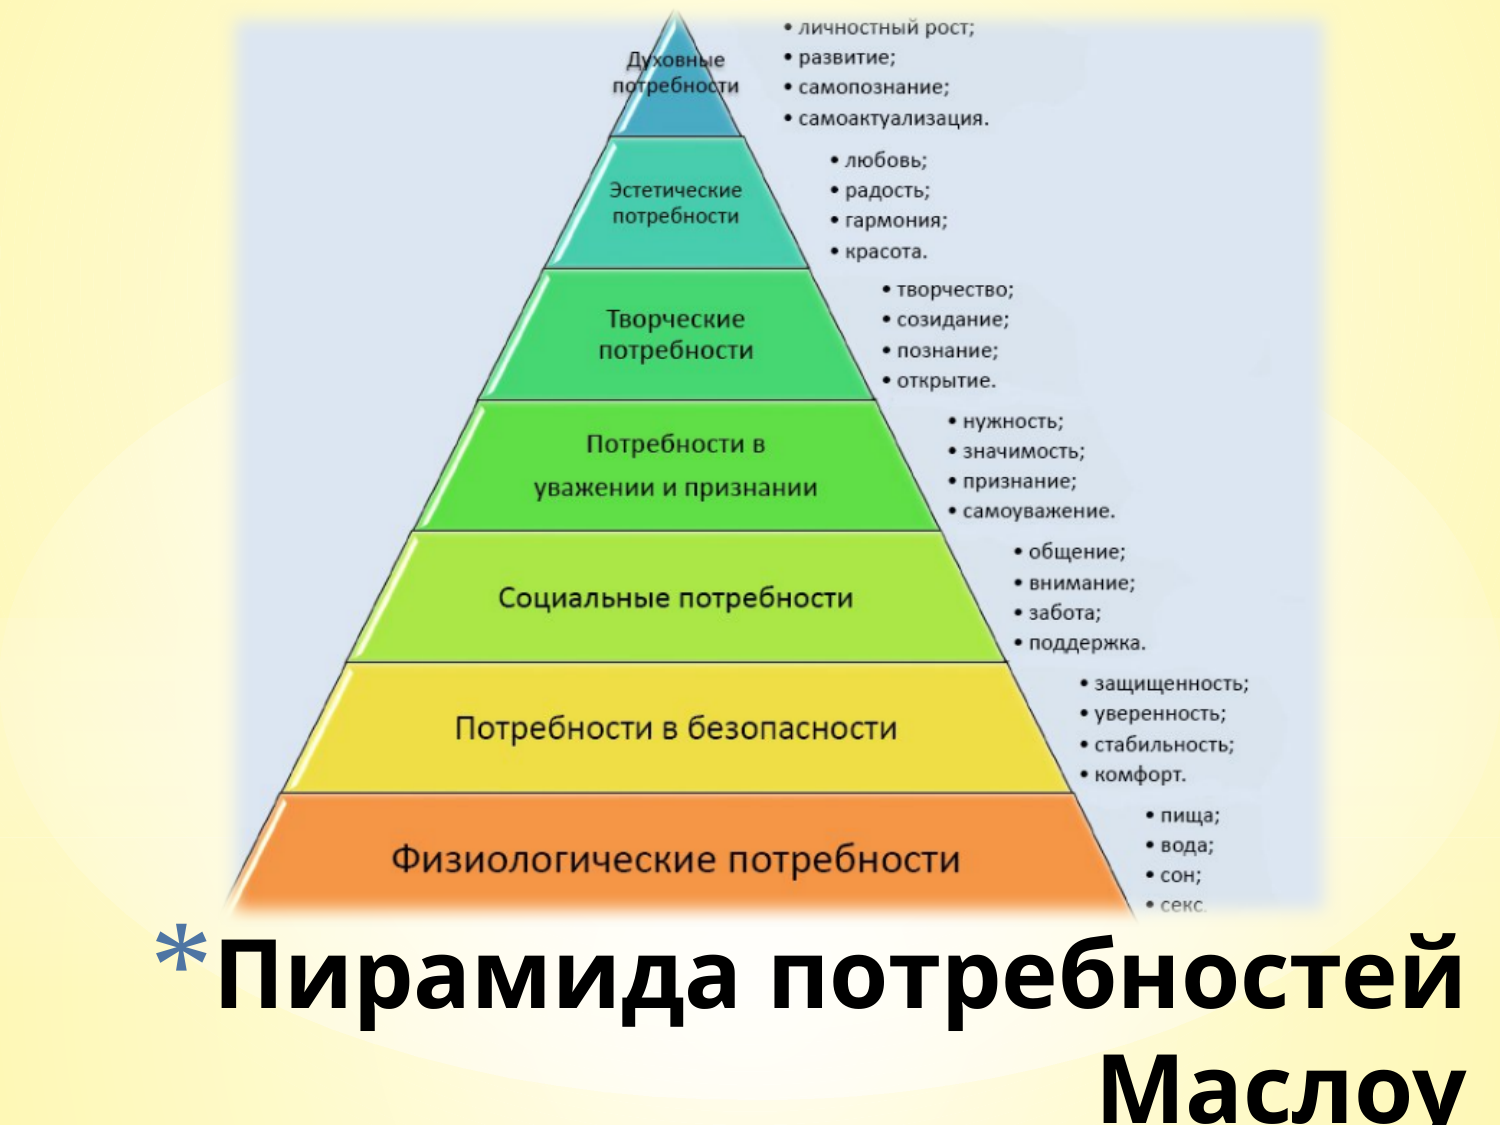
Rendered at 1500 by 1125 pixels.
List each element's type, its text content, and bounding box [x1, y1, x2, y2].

picture [218, 3, 1341, 927]
title Пирамида потребностей Маслоу [0, 905, 1483, 1093]
